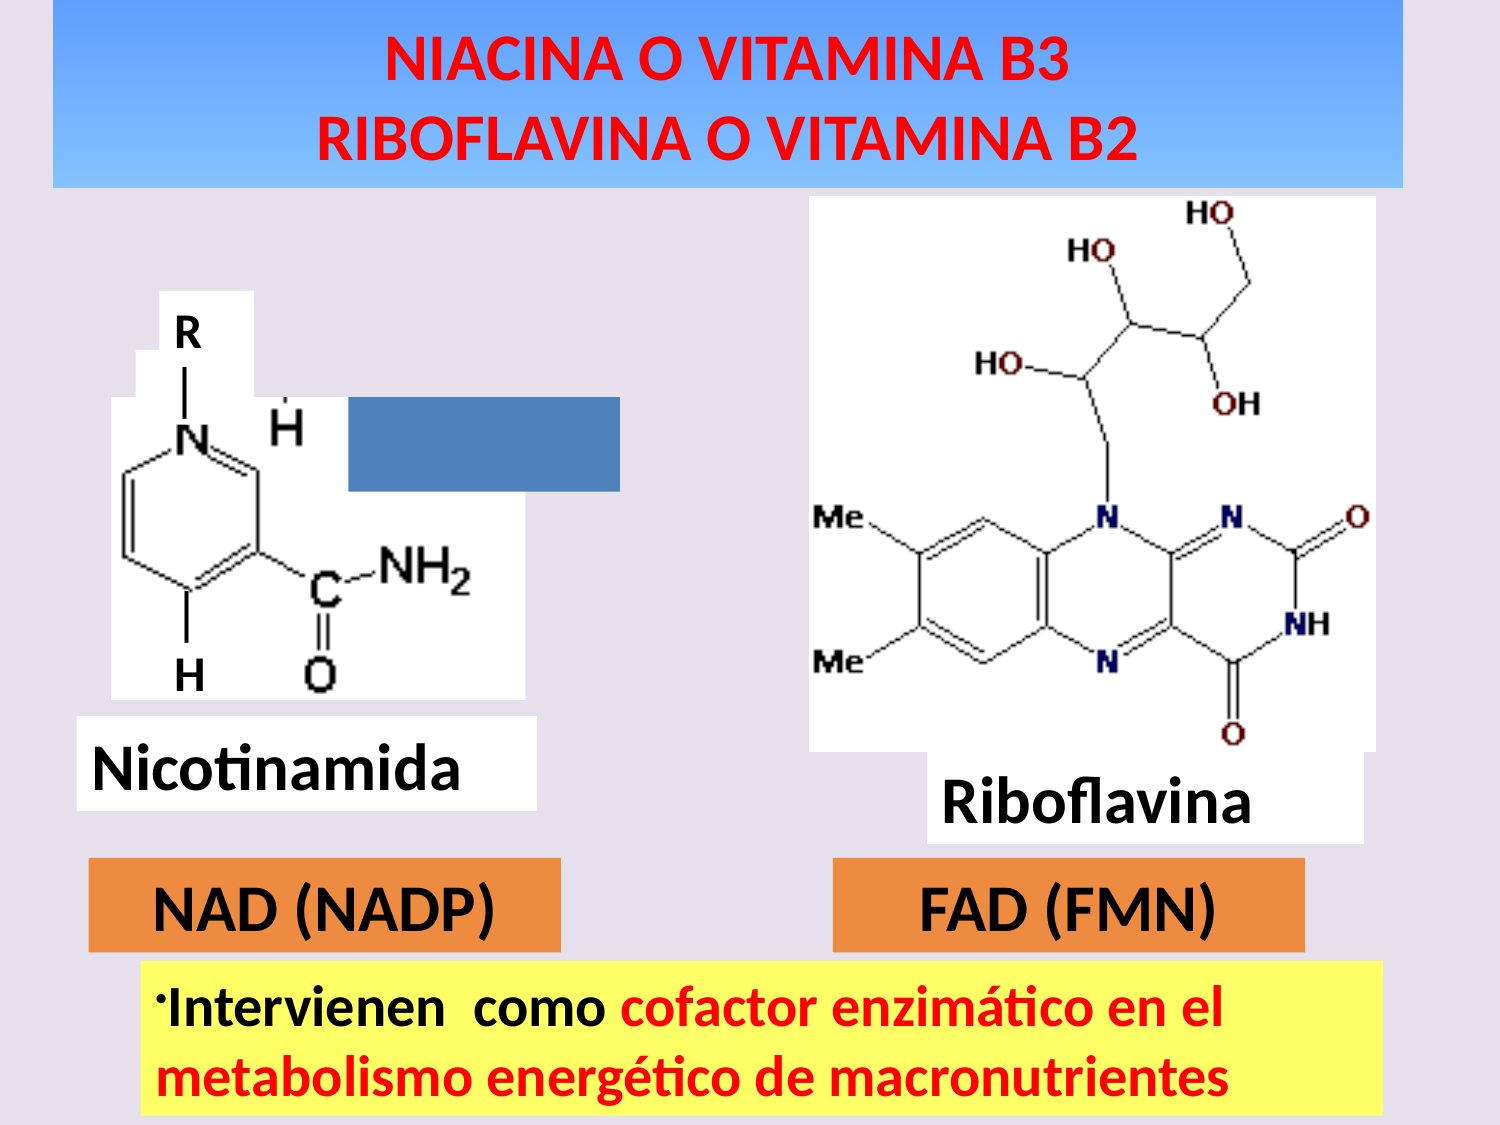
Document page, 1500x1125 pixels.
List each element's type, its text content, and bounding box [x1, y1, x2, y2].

text_box FAD (FMN) [832, 857, 1306, 953]
title NIACINA O VITAMINA B3 RIBOFLAVINA O VITAMINA B2 [53, 0, 1404, 188]
text_box NAD (NADP) [88, 857, 561, 953]
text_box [808, 196, 1377, 845]
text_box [64, 290, 538, 812]
text_box Intervienen como cofactor enzimático en el metabolismo energético de macronutrientes [140, 960, 1383, 1116]
text_box [543, 397, 620, 492]
